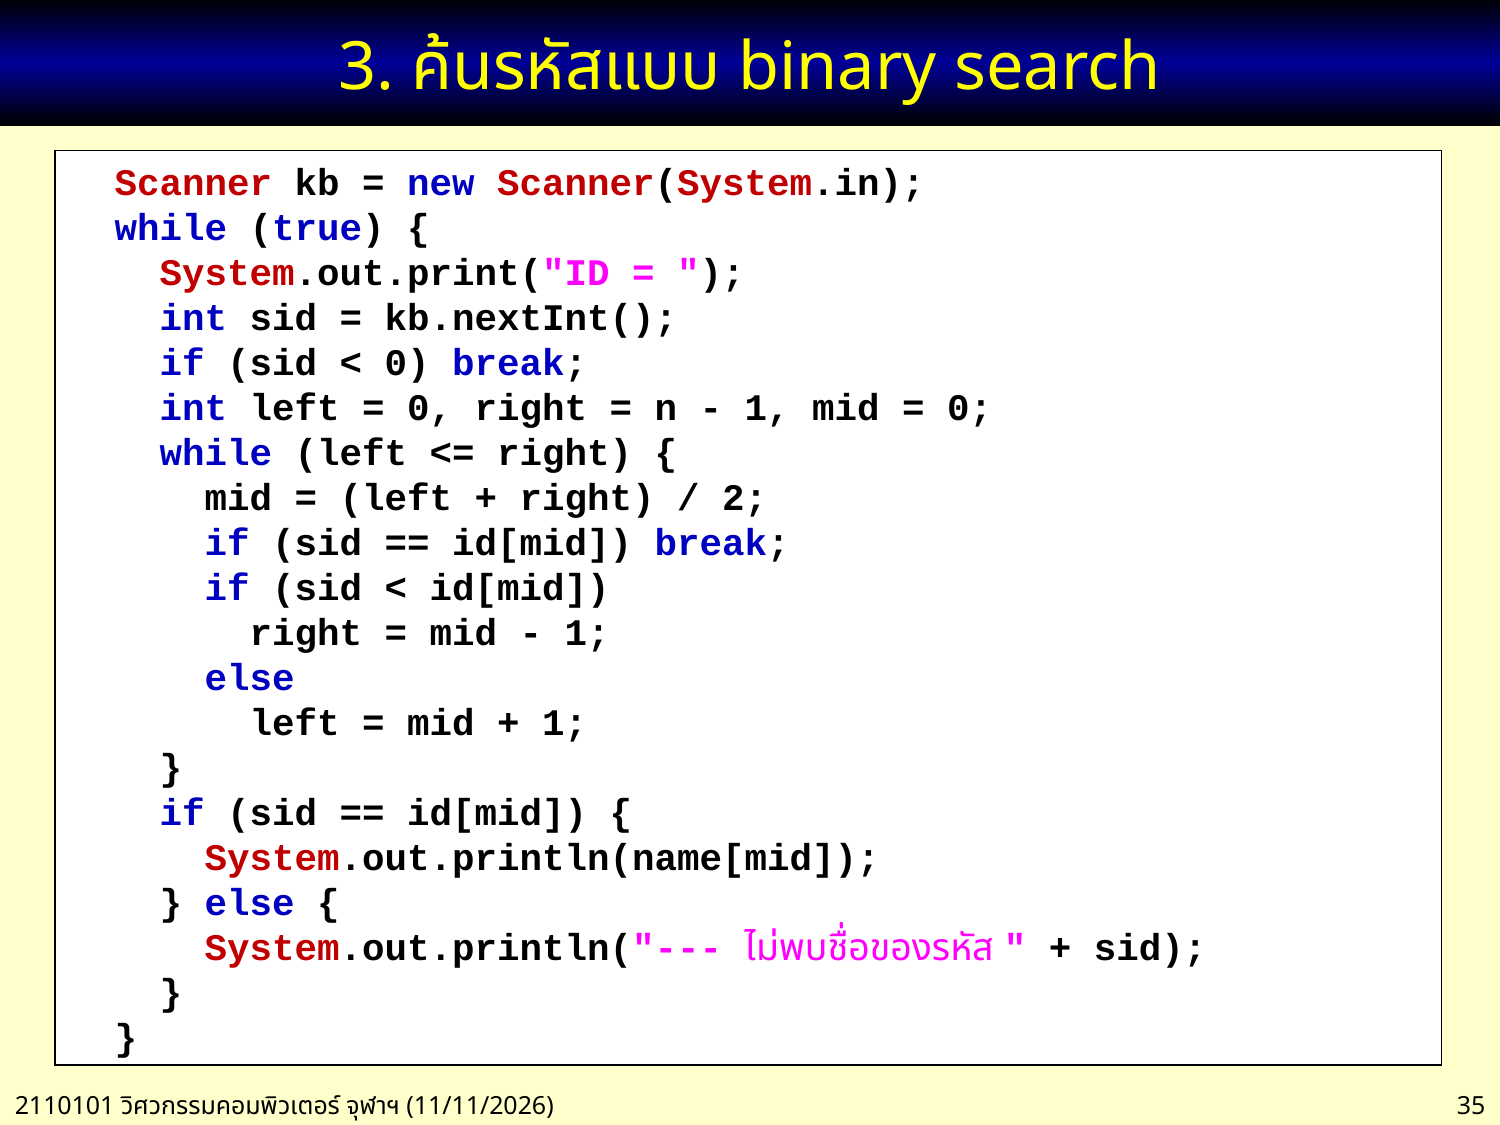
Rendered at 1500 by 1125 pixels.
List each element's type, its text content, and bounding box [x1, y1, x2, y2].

title 3. ค้นรหัสแบบ binary search [0, 0, 1500, 126]
text_box Scanner kb = new Scanner(System.in); while (true) { System.out.print("ID = "); int sid = kb.nextInt(); if (sid < 0) break; int left = 0, right = n - 1, mid = 0; while (left <= right) { mid = (left + right) / 2; if (sid == id[mid]) break; if (sid < id[mid]) right = mid - 1; else left = mid + 1; } if (sid == id[mid]) { System.out.println(name[mid]); } else { System.out.println("--- ไม่พบชื่อของรหัส " + sid); } } [54, 150, 1442, 1066]
